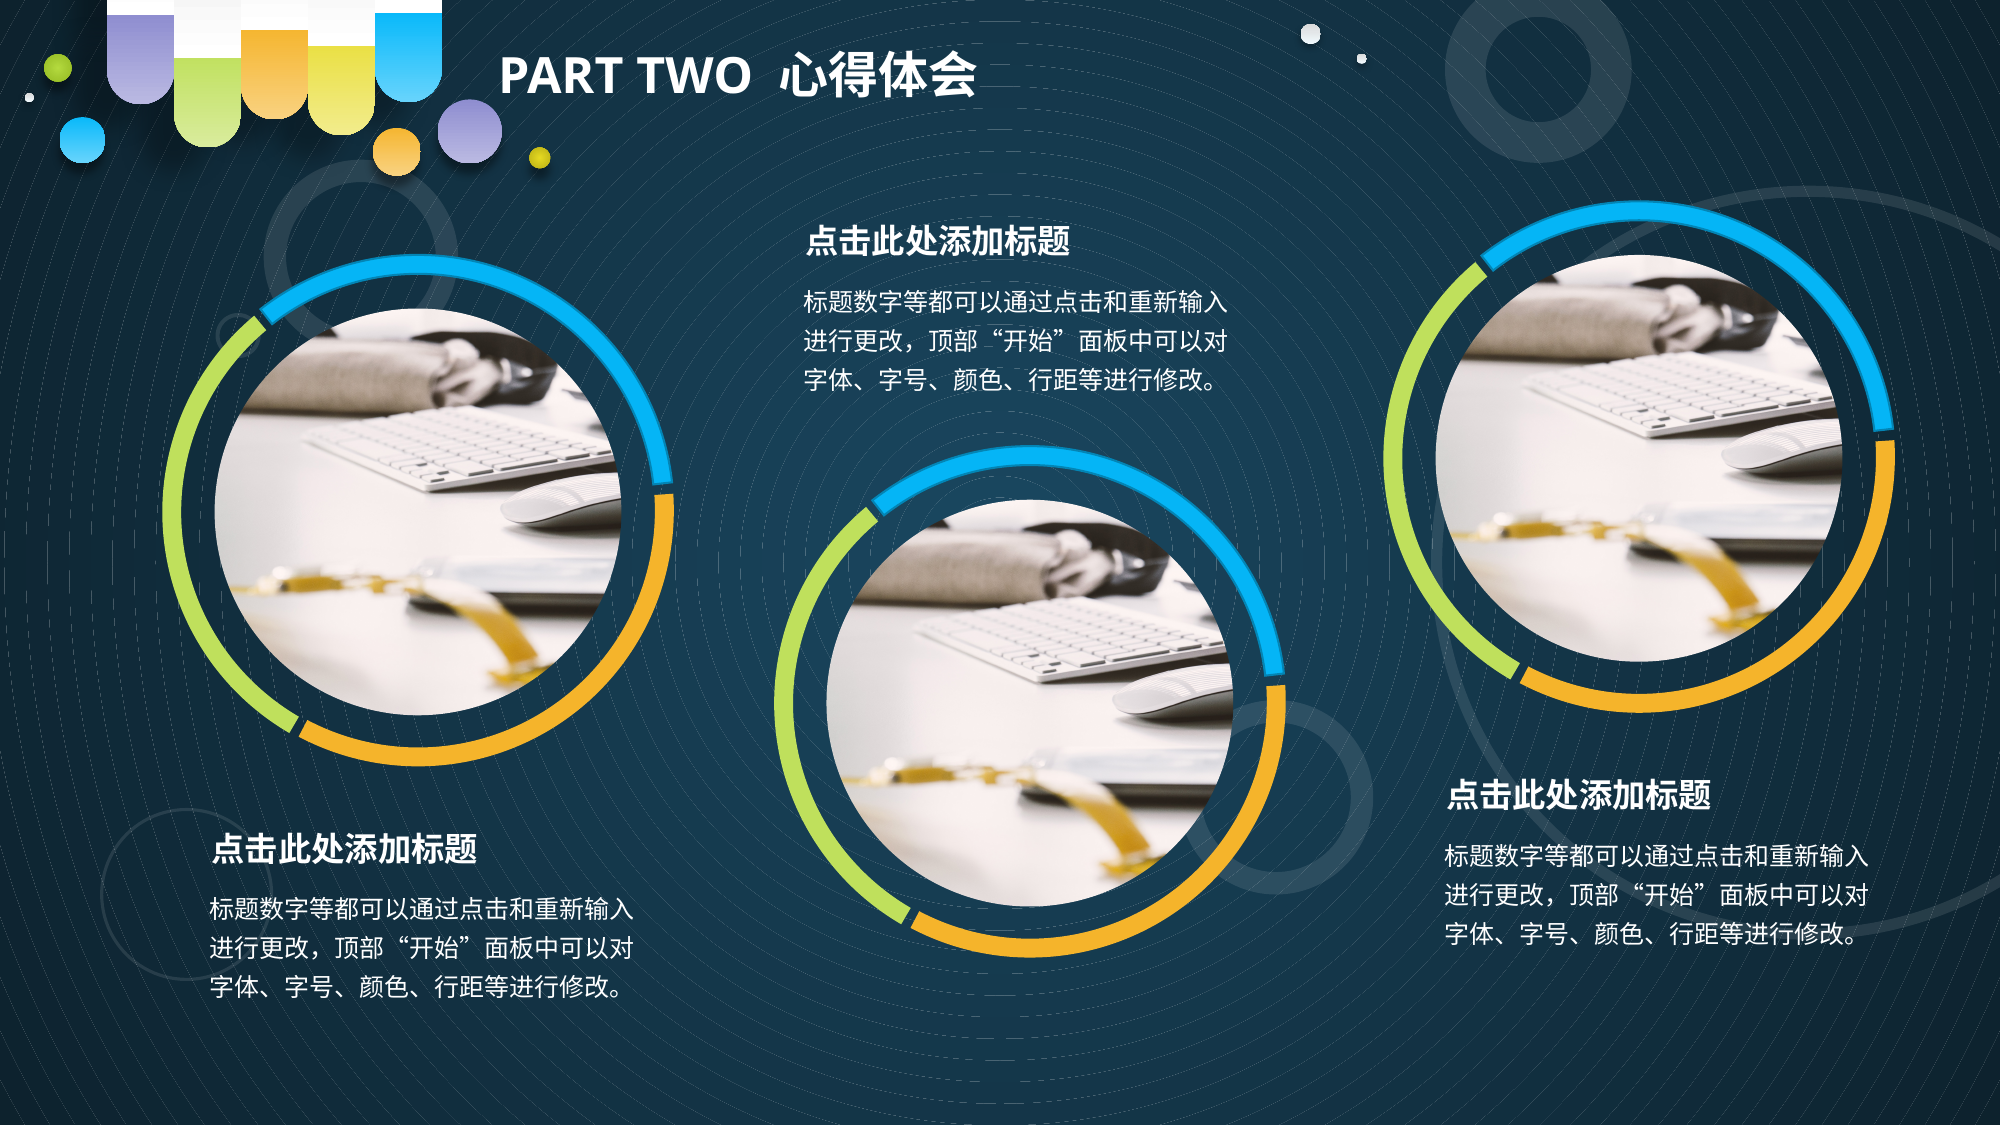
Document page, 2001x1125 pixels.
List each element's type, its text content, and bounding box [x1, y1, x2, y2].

list PART TWO 心得体会 [482, 33, 1358, 122]
text_box 点击此处添加标题 [790, 201, 1087, 268]
text_box 标题数字等都可以通过点击和重新输入进行更改，顶部“开始”面板中可以对字体、字号、颜色、行距等进行修改。 [1429, 824, 1893, 956]
text_box 点击此处添加标题 [197, 808, 493, 875]
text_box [774, 446, 1286, 959]
text_box 标题数字等都可以通过点击和重新输入进行更改，顶部“开始”面板中可以对字体、字号、颜色、行距等进行修改。 [788, 270, 1252, 402]
text_box 标题数字等都可以通过点击和重新输入进行更改，顶部“开始”面板中可以对字体、字号、颜色、行距等进行修改。 [195, 877, 659, 1009]
text_box 点击此处添加标题 [1431, 755, 1728, 822]
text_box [1383, 201, 1895, 715]
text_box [162, 254, 674, 768]
